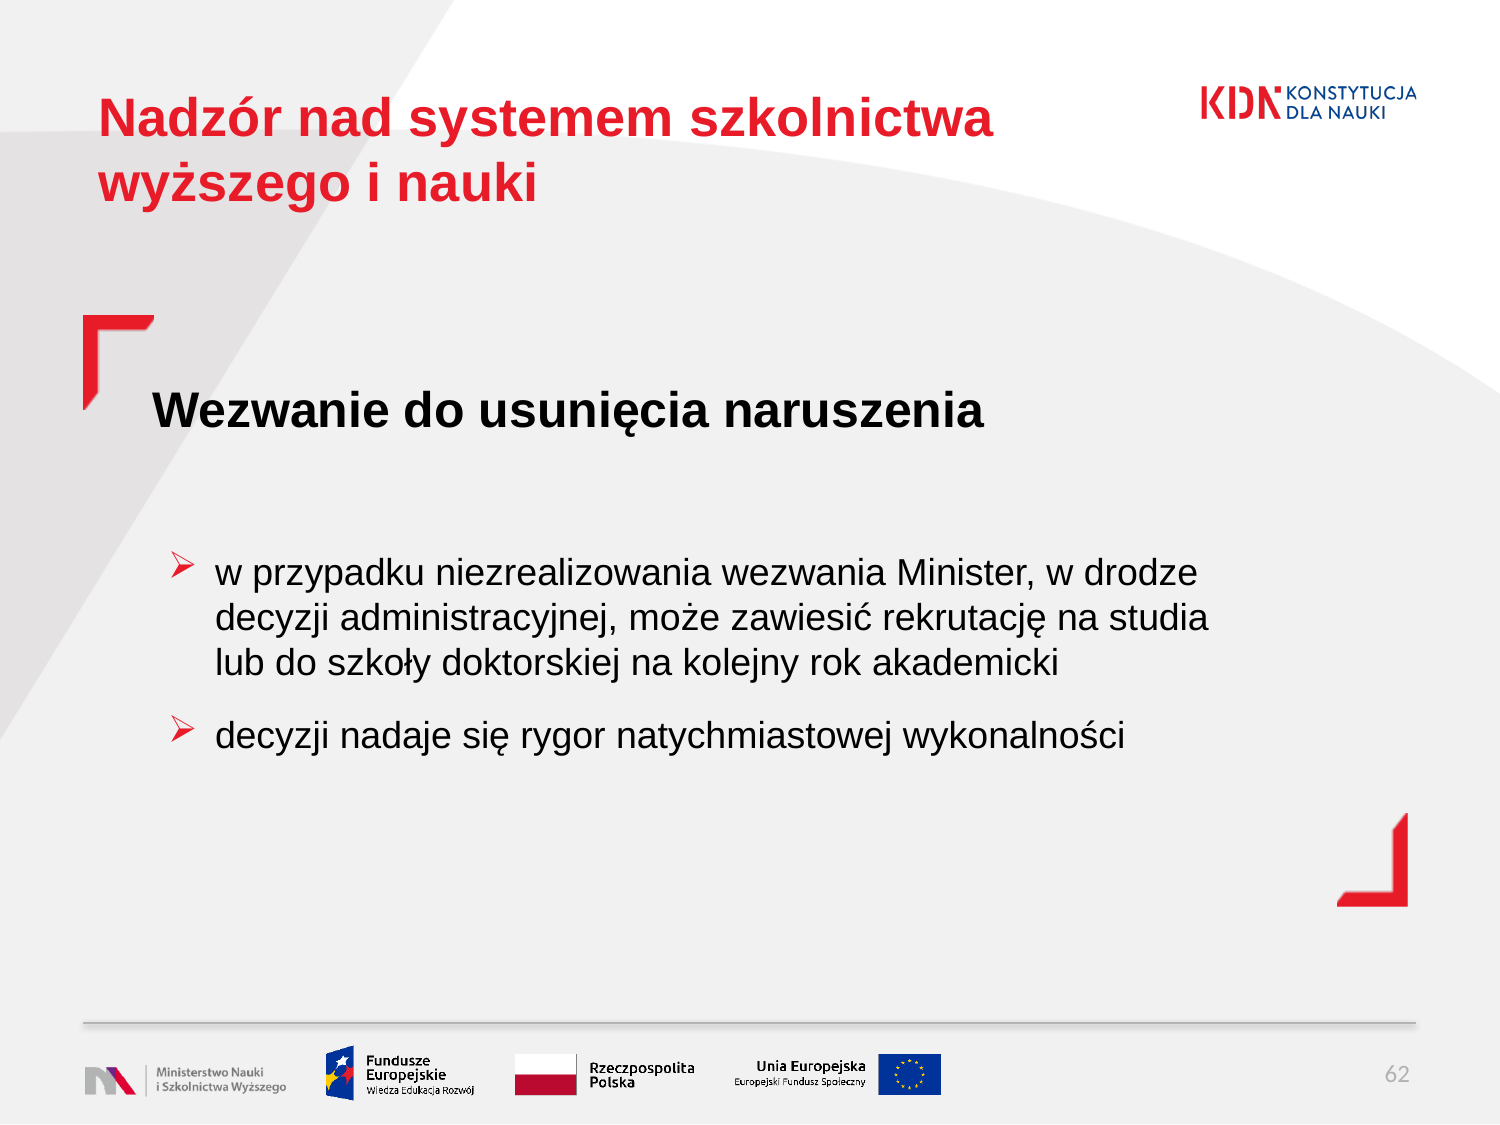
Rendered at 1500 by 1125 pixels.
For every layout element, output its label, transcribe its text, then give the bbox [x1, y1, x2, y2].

text_box Wezwanie do usunięcia naruszenia [137, 370, 1259, 446]
slide_number 62 [1074, 1042, 1425, 1103]
title Nadzór nad systemem szkolnictwa wyższego i nauki [83, 74, 1170, 143]
text_box [95, 328, 1075, 916]
list w przypadku niezrealizowania wezwania Minister, w drodze decyzji administracyjnej, może zawiesić rekrutację na studia lub do szkoły doktorskiej na kolejny rok akademicki decyzji nadaje się rygor natychmiastowej wykonalności [153, 471, 1259, 893]
picture [0, 0, 1500, 1125]
